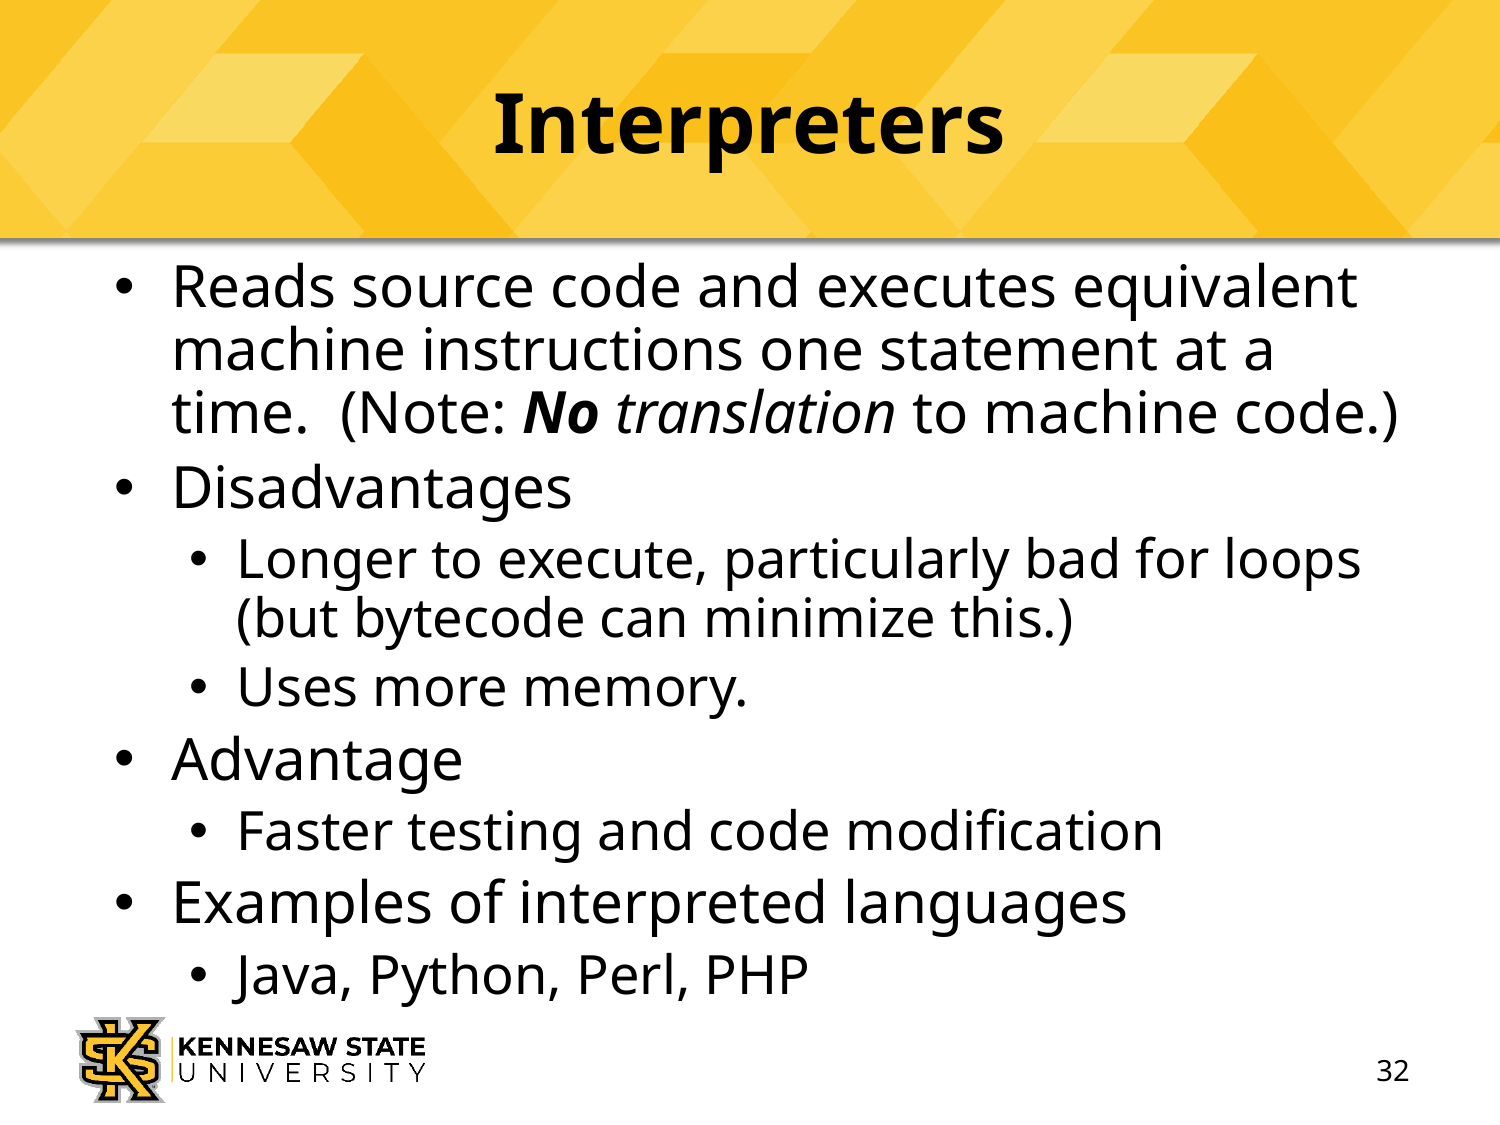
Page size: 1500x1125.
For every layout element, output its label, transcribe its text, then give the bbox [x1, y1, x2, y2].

picture [75, 1017, 425, 1103]
list Reads source code and executes equivalent machine instructions one statement at a time. (Note: No translation to machine code.) Disadvantages Longer to execute, particularly bad for loops (but bytecode can minimize this.) Uses more memory. Advantage Faster testing and code modification Examples of interpreted languages Java, Python, Perl, PHP [99, 249, 1436, 1045]
picture [0, 0, 1500, 251]
title Interpreters [75, 62, 1425, 233]
slide_number 32 [1074, 1042, 1425, 1103]
